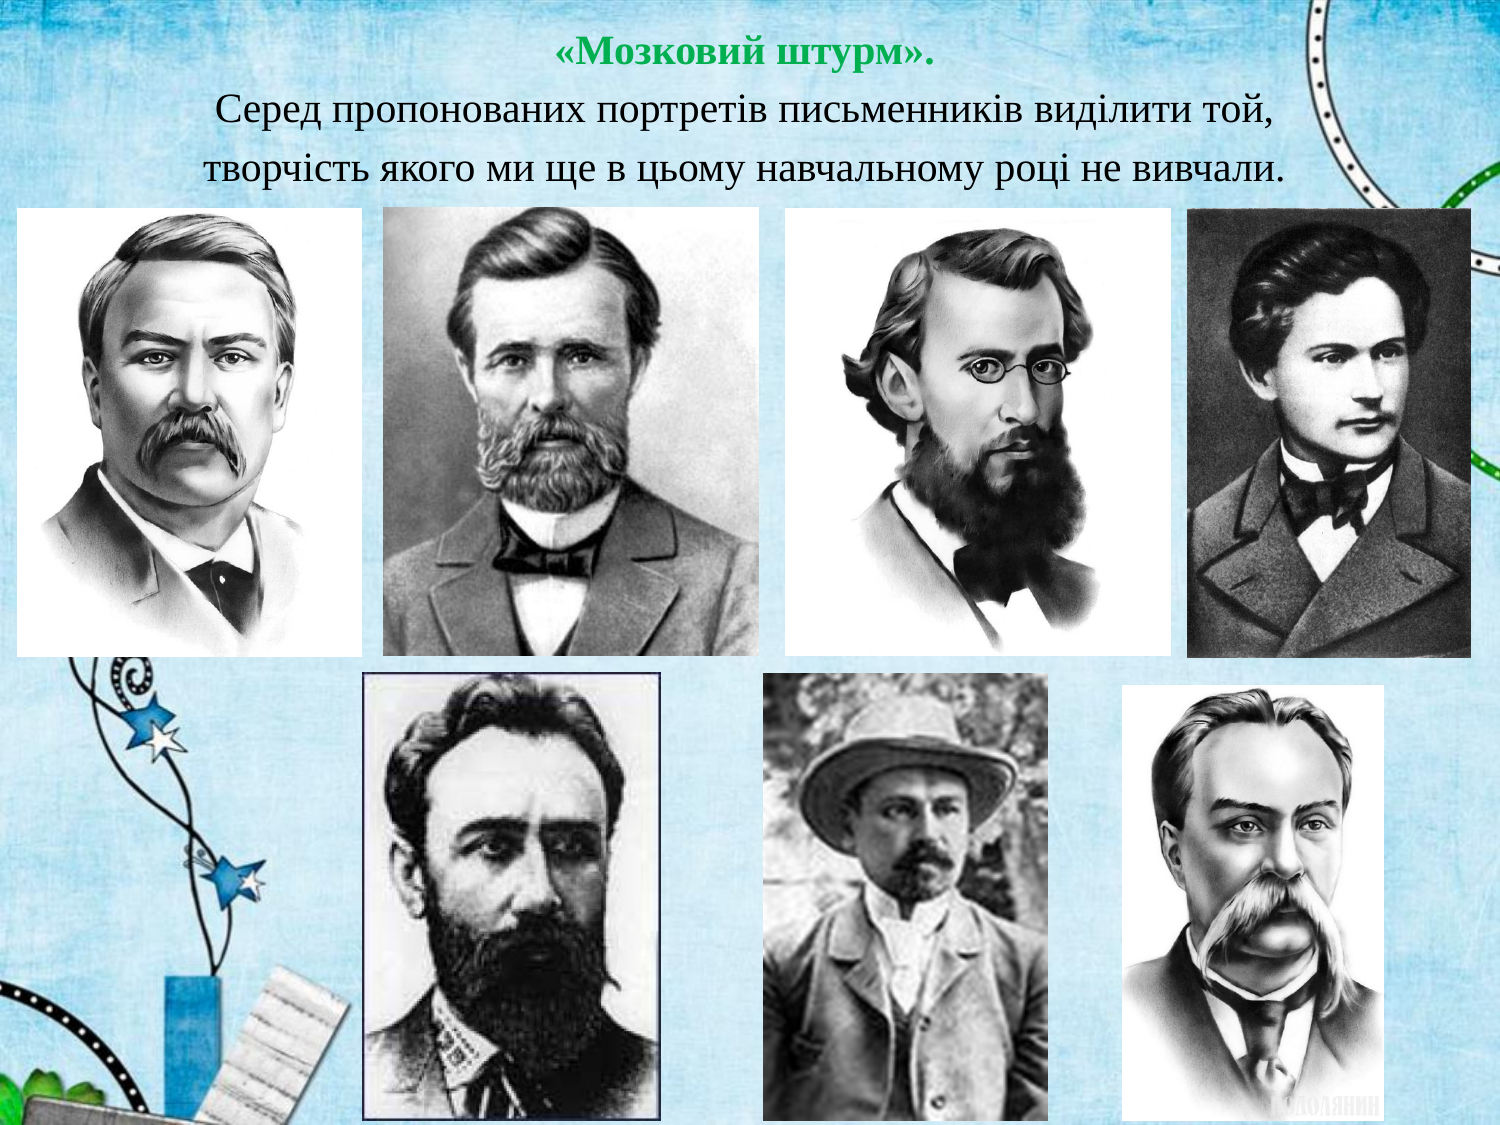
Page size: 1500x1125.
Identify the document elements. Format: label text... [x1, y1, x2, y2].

list «Мозковий штурм». Серед пропонованих портретів письменників виділити той, творчість якого ми ще в цьому навчальному році не вивчали. [0, 0, 1500, 256]
picture [0, 206, 1500, 1125]
